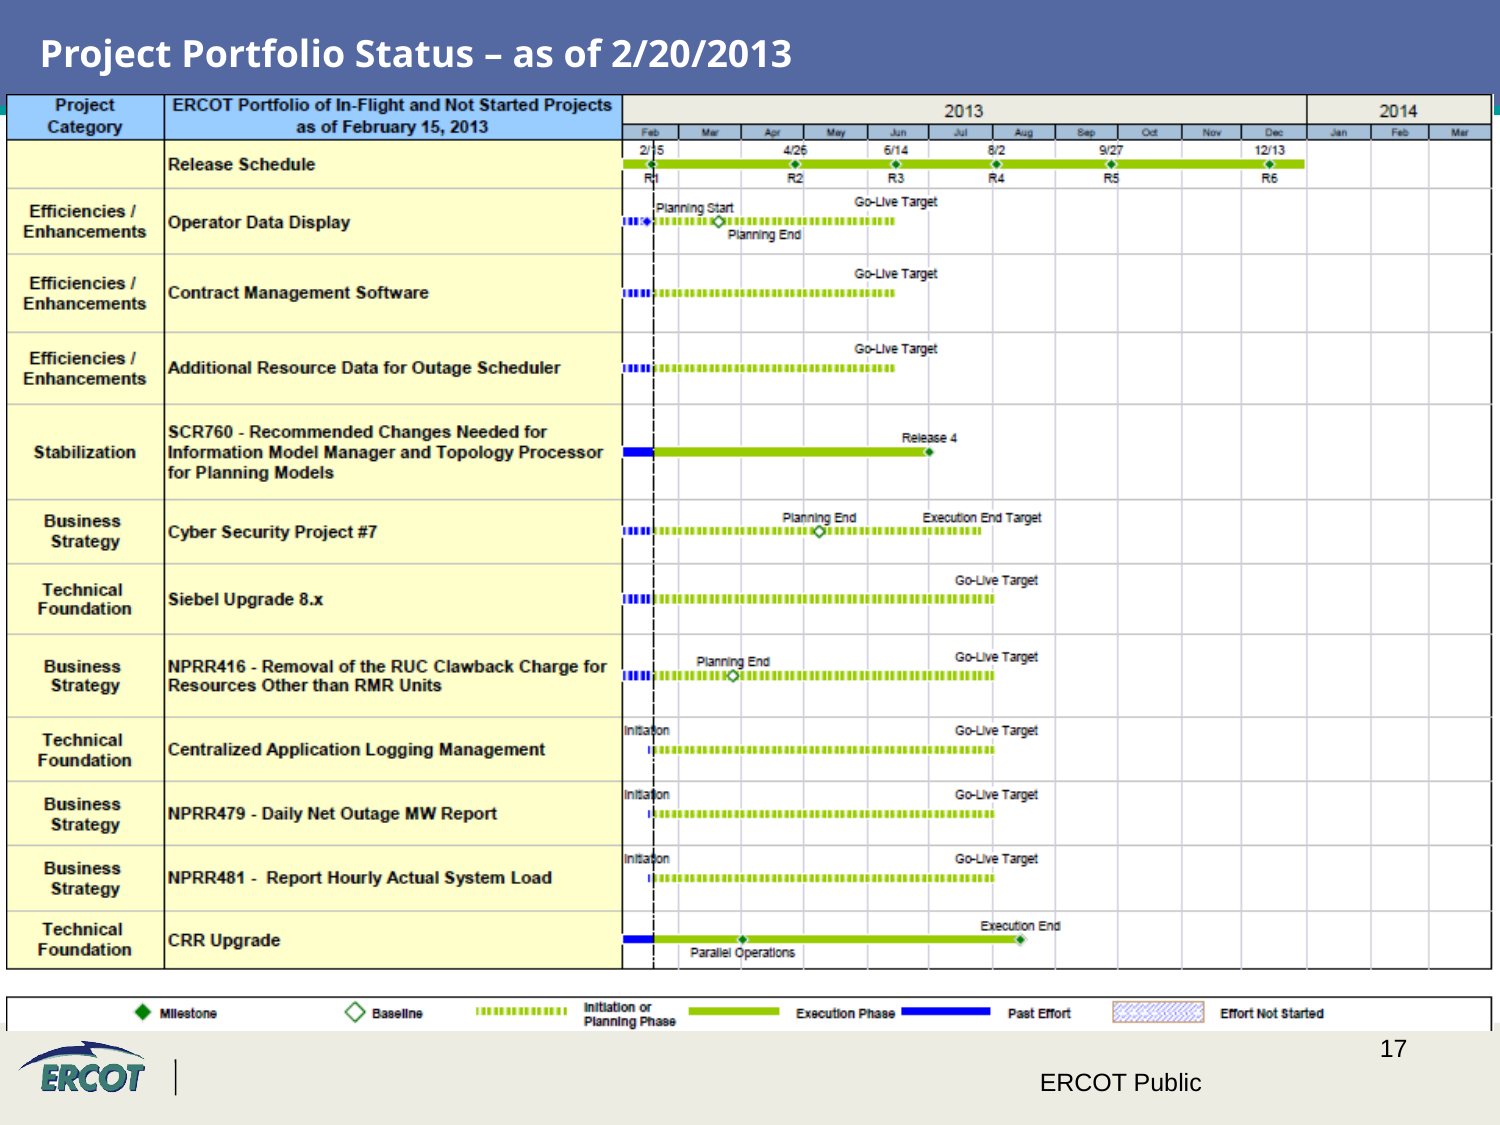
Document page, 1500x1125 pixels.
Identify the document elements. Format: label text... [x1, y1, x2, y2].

footer ERCOT Public [1025, 1059, 1438, 1125]
text_box Project Portfolio Status – as of 2/20/2013 [24, 30, 1163, 92]
text_box [24, 22, 1450, 85]
picture [5, 94, 1494, 1111]
